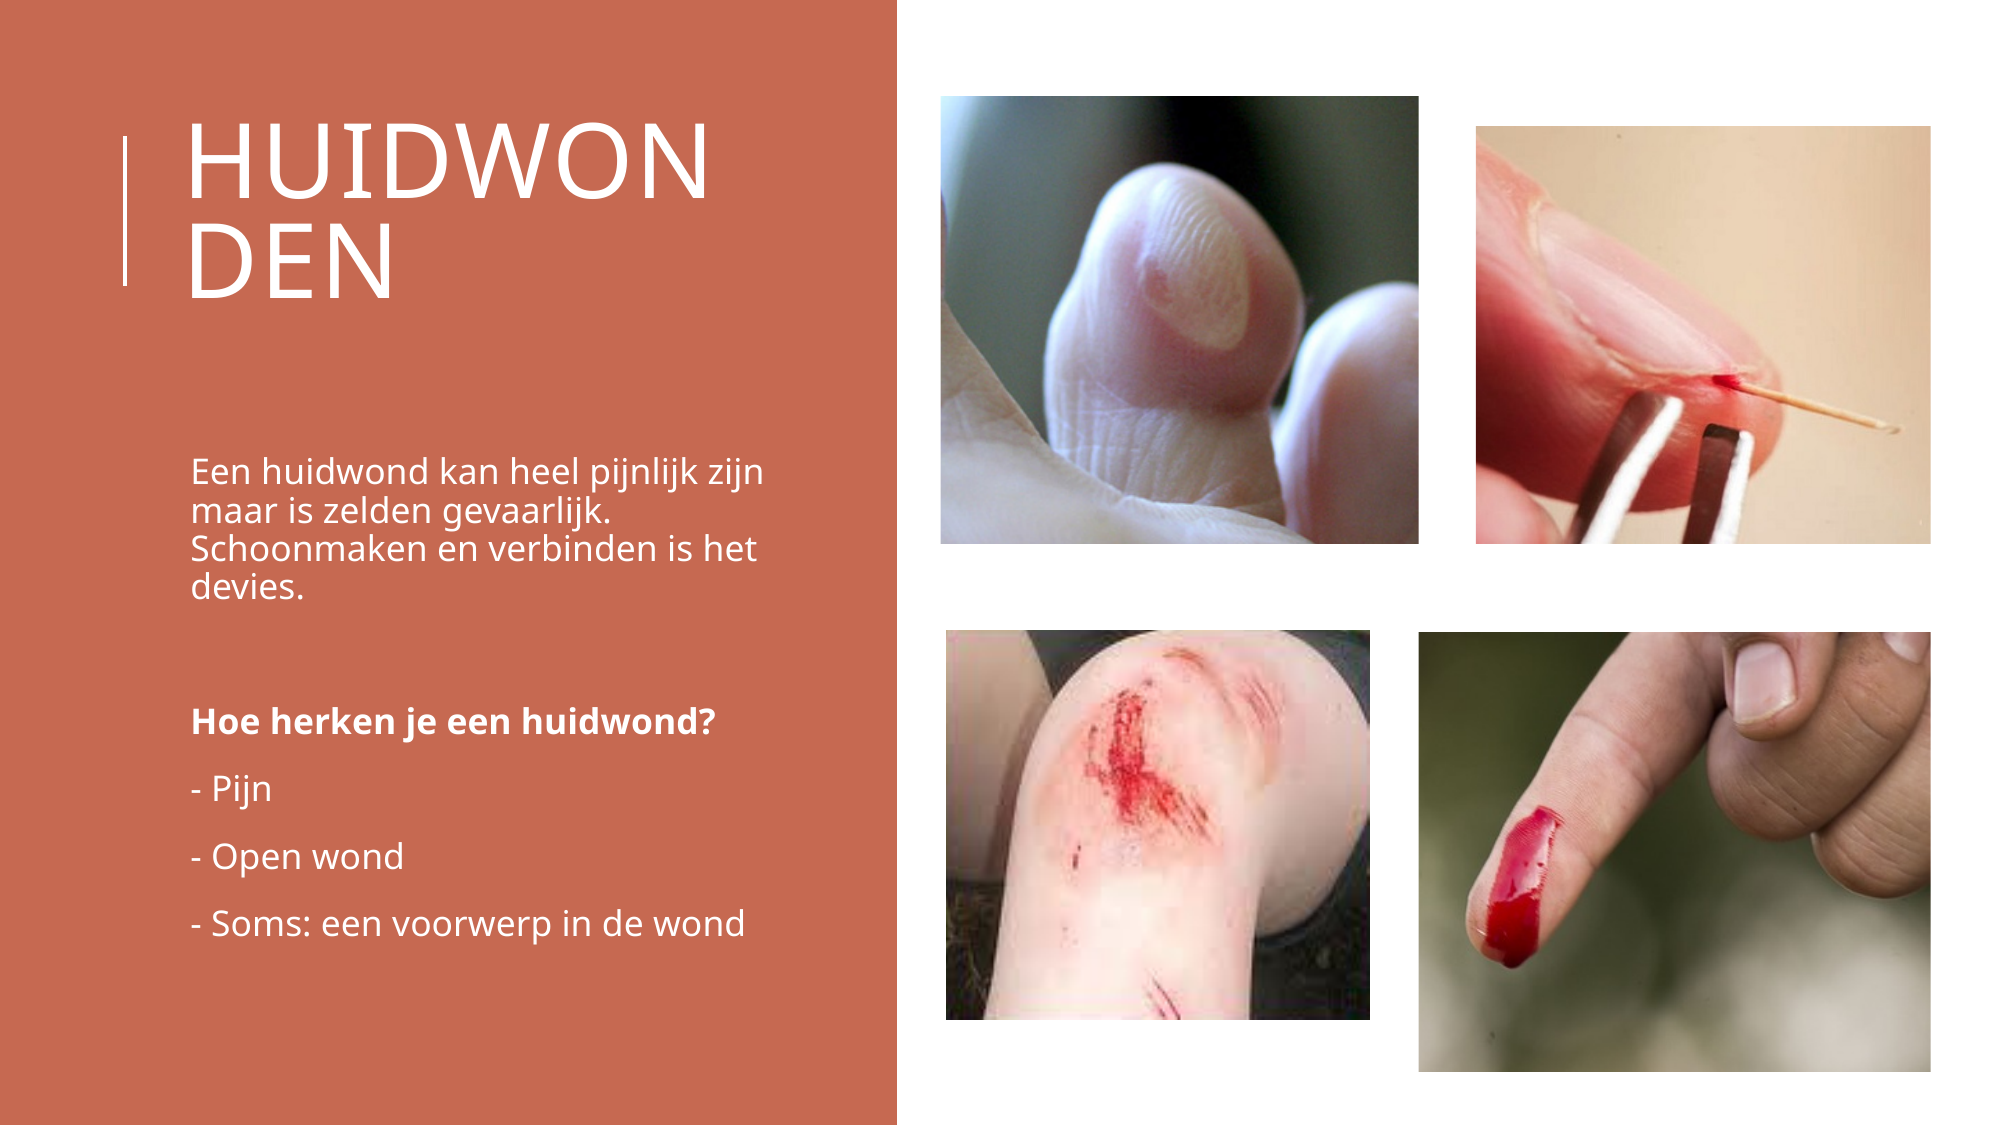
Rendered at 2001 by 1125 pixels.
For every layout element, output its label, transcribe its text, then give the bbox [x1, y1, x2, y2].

picture [940, 95, 1419, 545]
list Een huidwond kan heel pijnlijk zijn maar is zelden gevaarlijk. Schoonmaken en verbinden is het devies. Hoe herken je een huidwond? - Pijn - Open wond - Soms: een voorwerp in de wond [168, 375, 790, 1020]
title Huidwonden [168, 96, 788, 342]
picture [1475, 125, 1931, 544]
text_box [0, 0, 898, 1125]
picture [1418, 631, 1931, 1072]
picture [946, 629, 1370, 1021]
